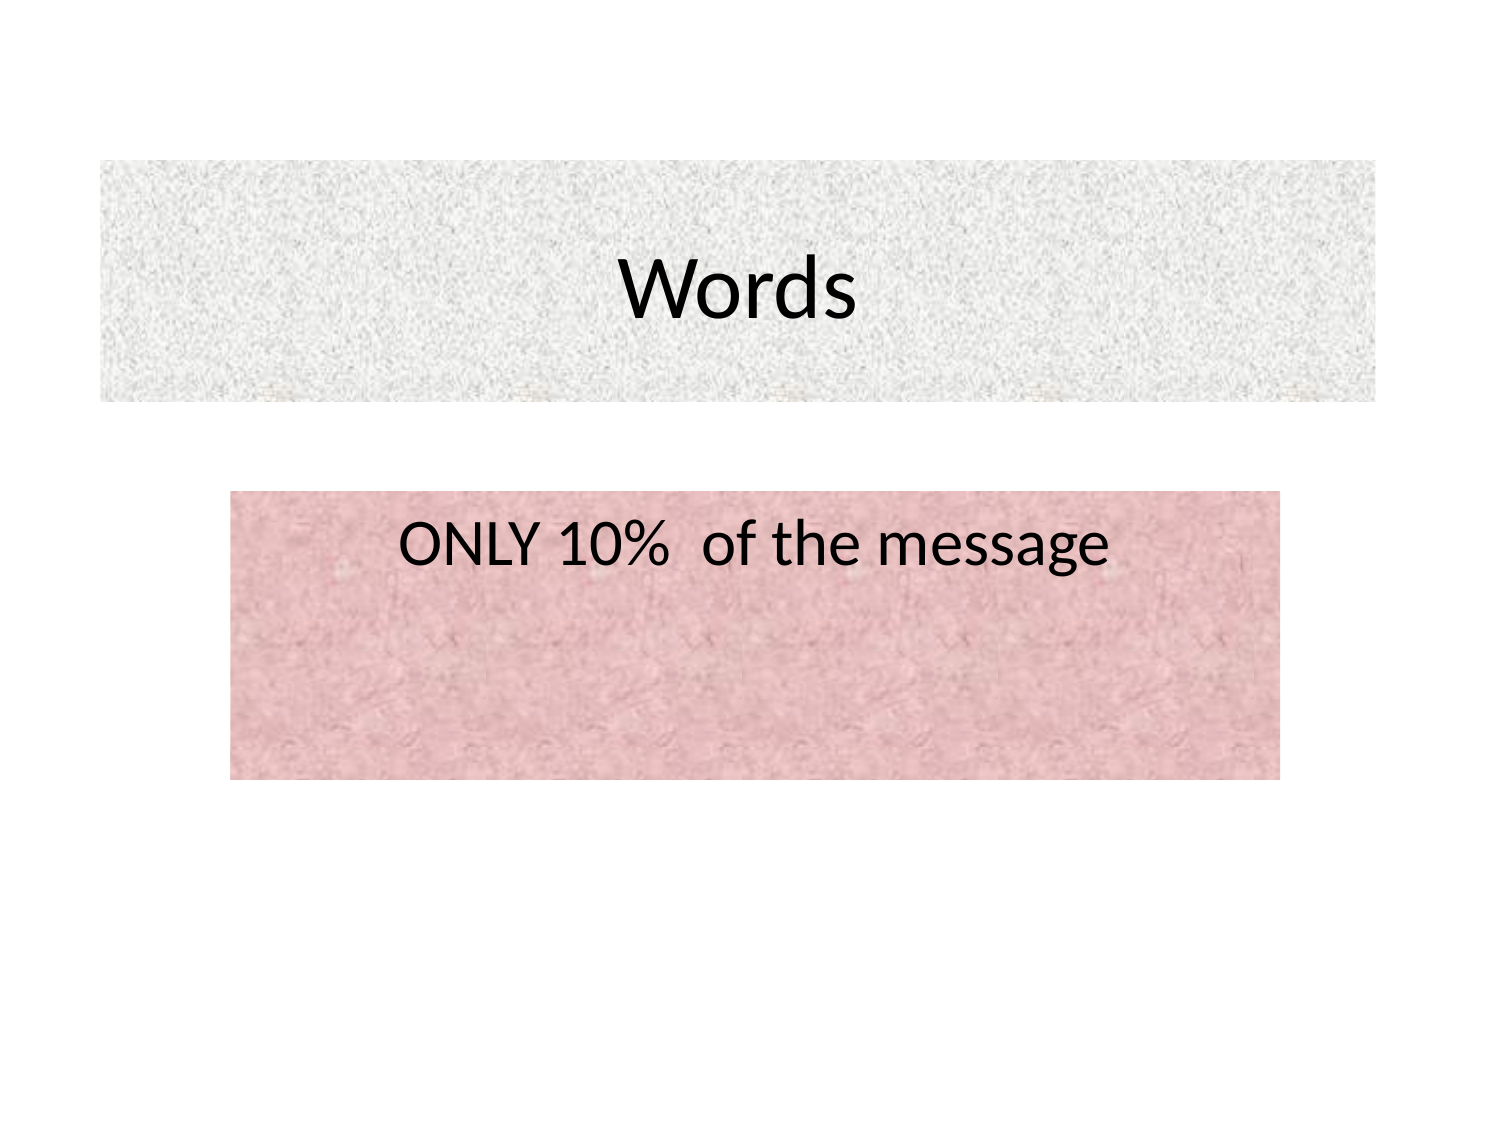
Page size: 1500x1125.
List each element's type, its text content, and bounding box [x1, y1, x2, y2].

subtitle ONLY 10% of the message [230, 491, 1281, 780]
title Words [100, 160, 1376, 402]
